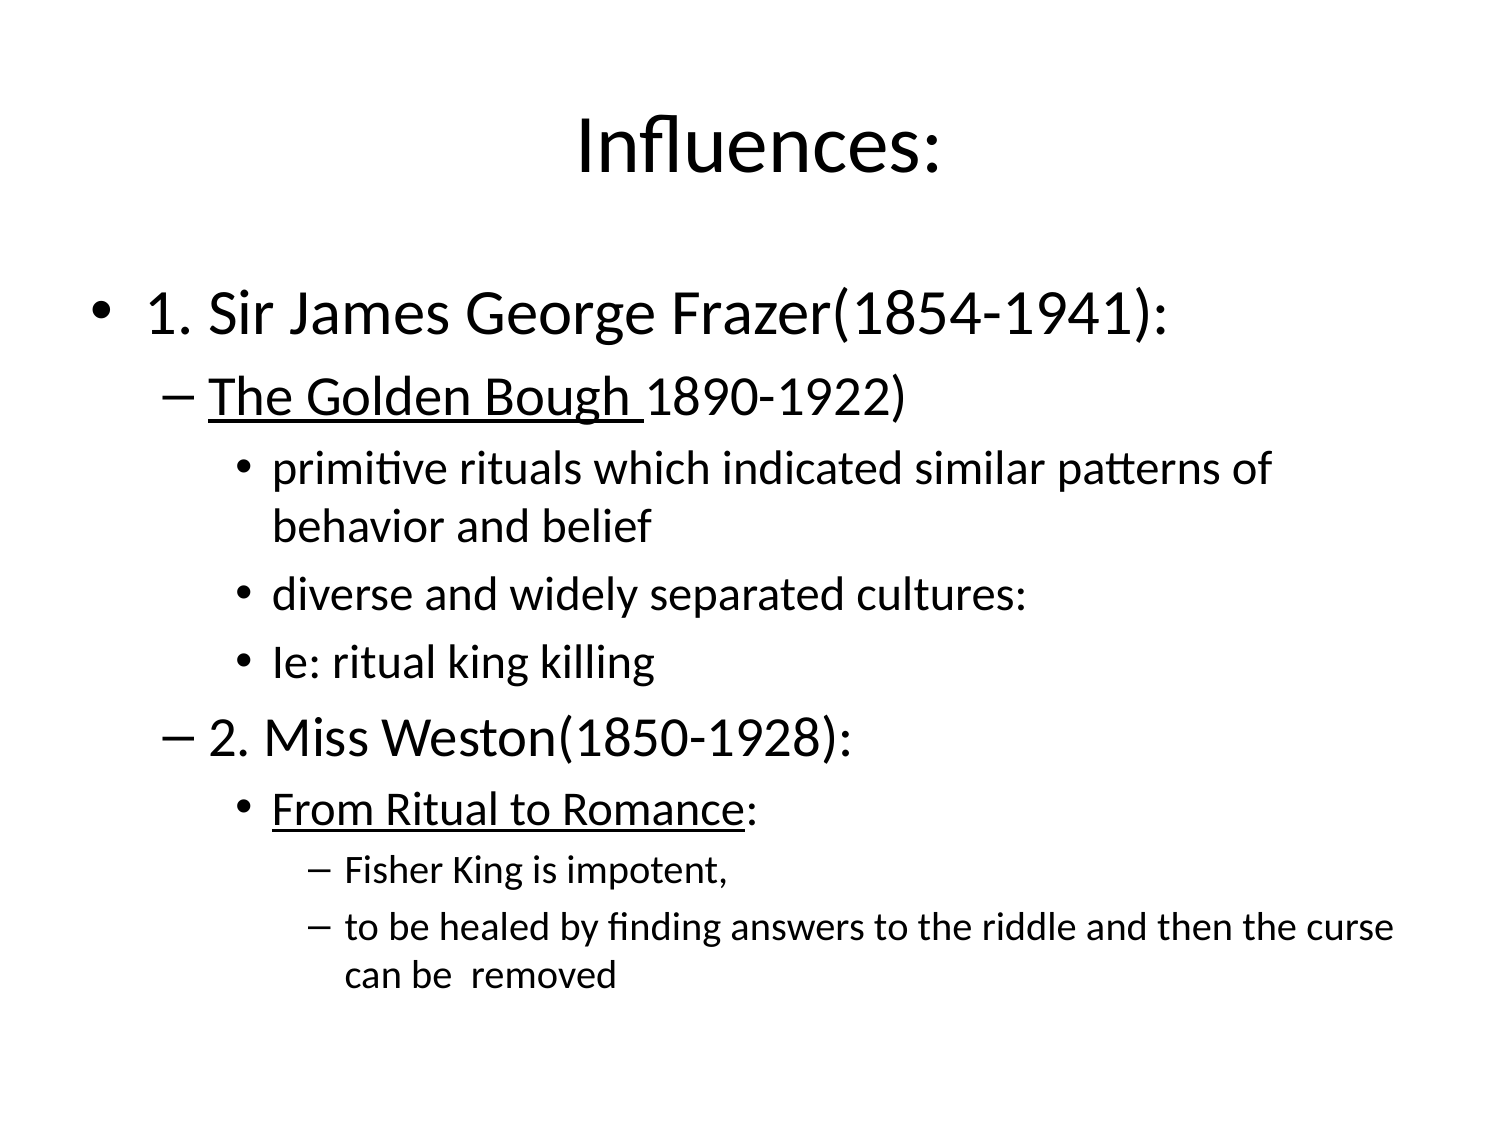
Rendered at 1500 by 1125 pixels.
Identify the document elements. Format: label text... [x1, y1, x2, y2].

list 1. Sir James George Frazer(1854-1941): The Golden Bough 1890-1922) primitive rituals which indicated similar patterns of behavior and belief diverse and widely separated cultures: Ie: ritual king killing 2. Miss Weston(1850-1928): From Ritual to Romance: Fisher King is impotent, to be healed by finding answers to the riddle and then the curse can be removed [75, 262, 1425, 1005]
title Influences: [75, 45, 1425, 233]
